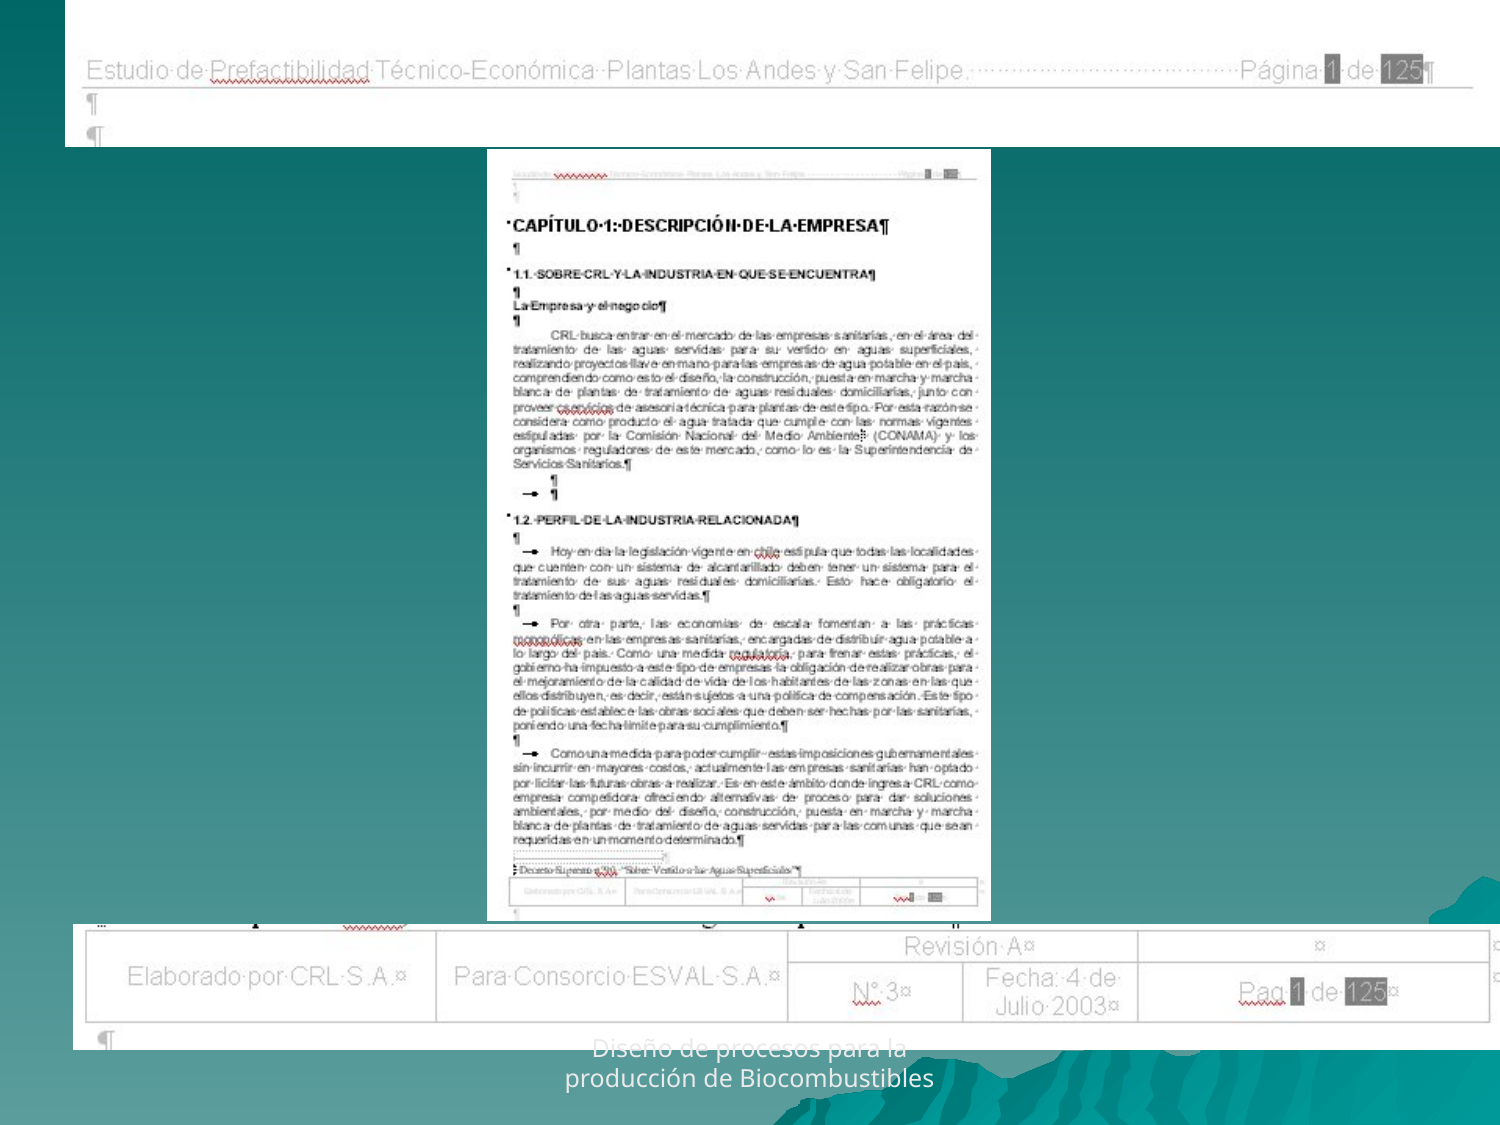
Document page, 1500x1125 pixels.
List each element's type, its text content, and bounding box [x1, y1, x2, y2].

footer Diseño de procesos para la producción de Biocombustibles [512, 1059, 988, 1101]
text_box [65, 0, 1500, 1051]
